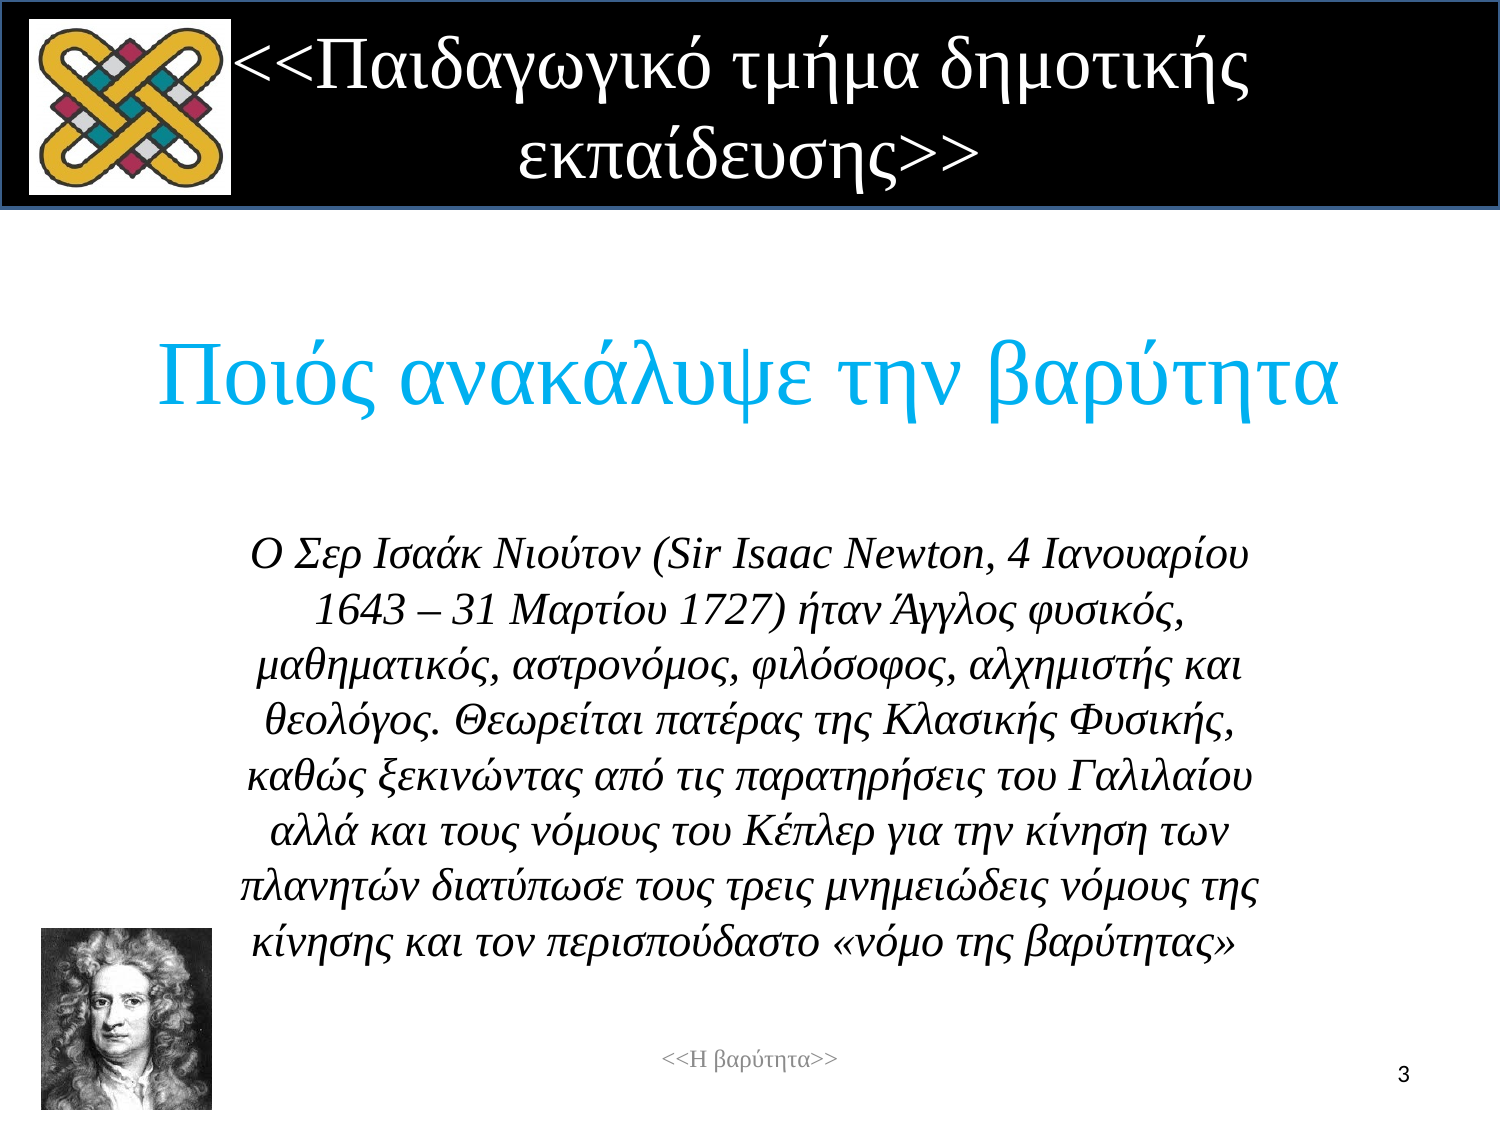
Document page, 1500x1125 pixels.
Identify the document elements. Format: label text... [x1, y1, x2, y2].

footer <<Η βαρύτητα>> [512, 1042, 988, 1103]
picture [41, 928, 212, 1110]
slide_number 3 [1074, 1042, 1425, 1103]
picture [29, 19, 231, 195]
subtitle Ο Σερ Ισαάκ Νιούτον (Sir Isaac Newton, 4 Ιανουαρίου 1643 – 31 Μαρτίου 1727) ήταν Άγγλος φυσικός, μαθηματικός, αστρονόμος, φιλόσοφος, αλχημιστής και θεολόγος. Θεωρείται πατέρας της Κλασικής Φυσικής, καθώς ξεκινώντας από τις παρατηρήσεις του Γαλιλαίου αλλά και τους νόμους του Κέπλερ για την κίνηση των πλανητών διατύπωσε τους τρεις μνημειώδεις νόμους της κίνησης και τον περισπούδαστο «νόμο της βαρύτητας» [225, 515, 1275, 1012]
title Ποιός ανακάλυψε την βαρύτητα [112, 255, 1388, 480]
